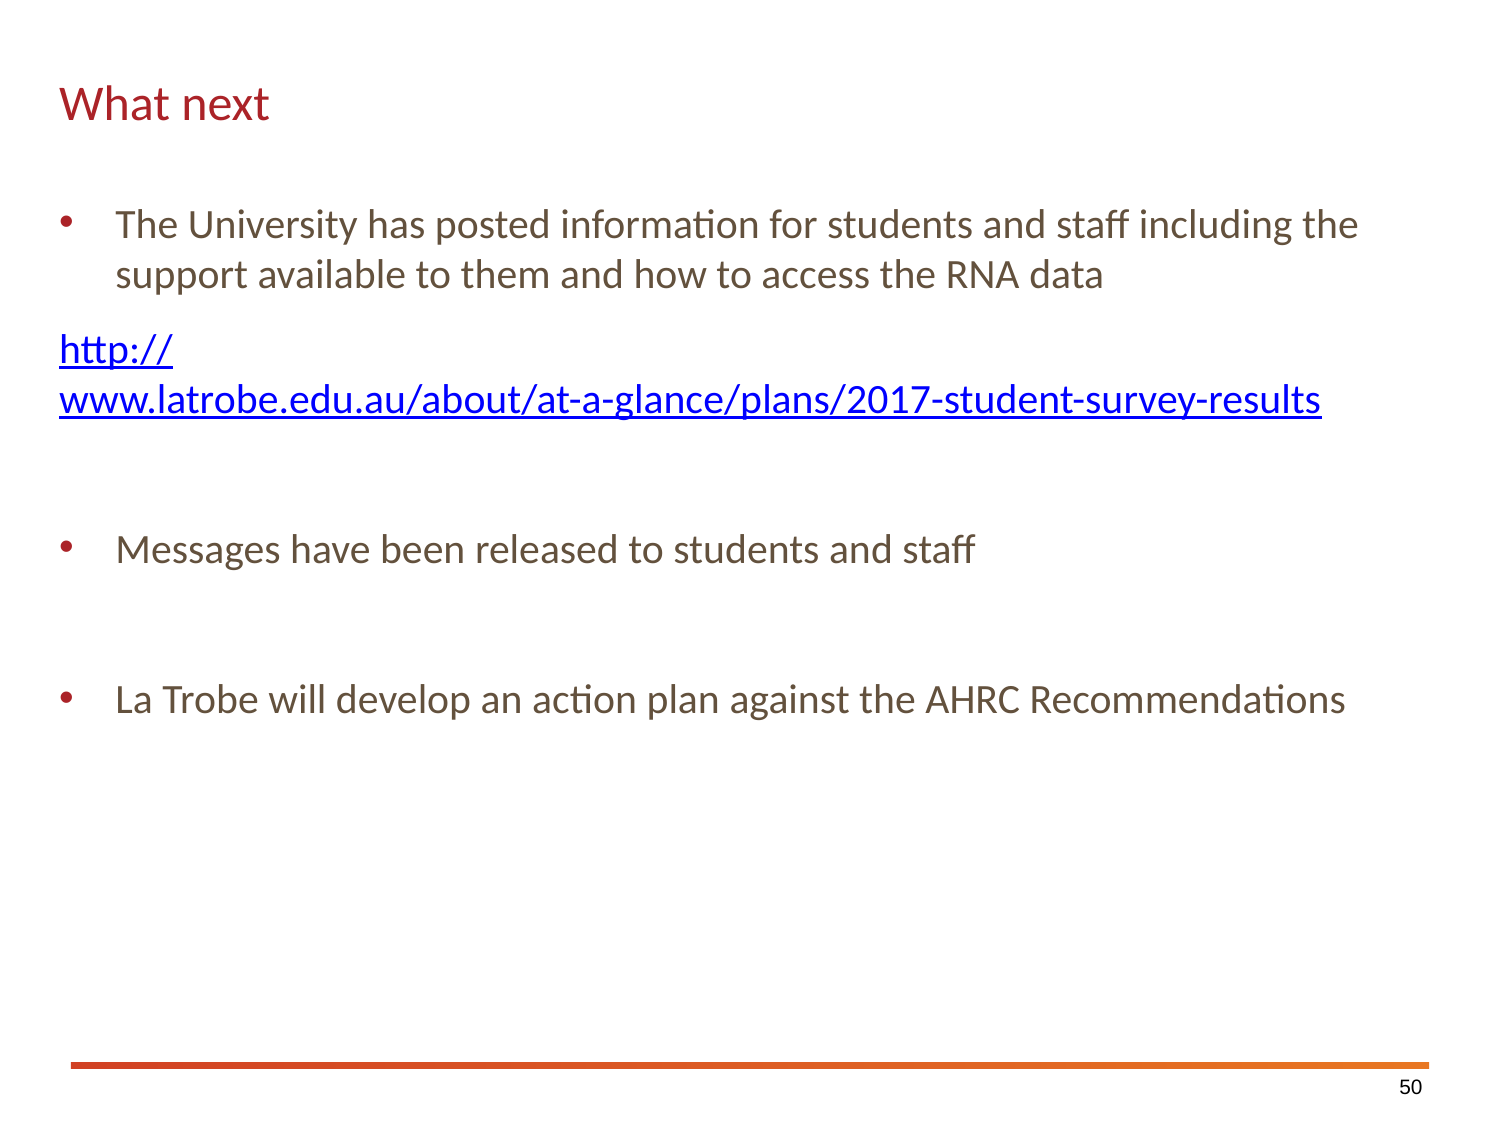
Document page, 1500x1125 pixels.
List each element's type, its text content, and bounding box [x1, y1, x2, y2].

list The University has posted information for students and staff including the support available to them and how to access the RNA data http://www.latrobe.edu.au/about/at-a-glance/plans/2017-student-survey-results Messages have been released to students and staff La Trobe will develop an action plan against the AHRC Recommendations [59, 196, 1430, 939]
title What next [59, 70, 1430, 196]
